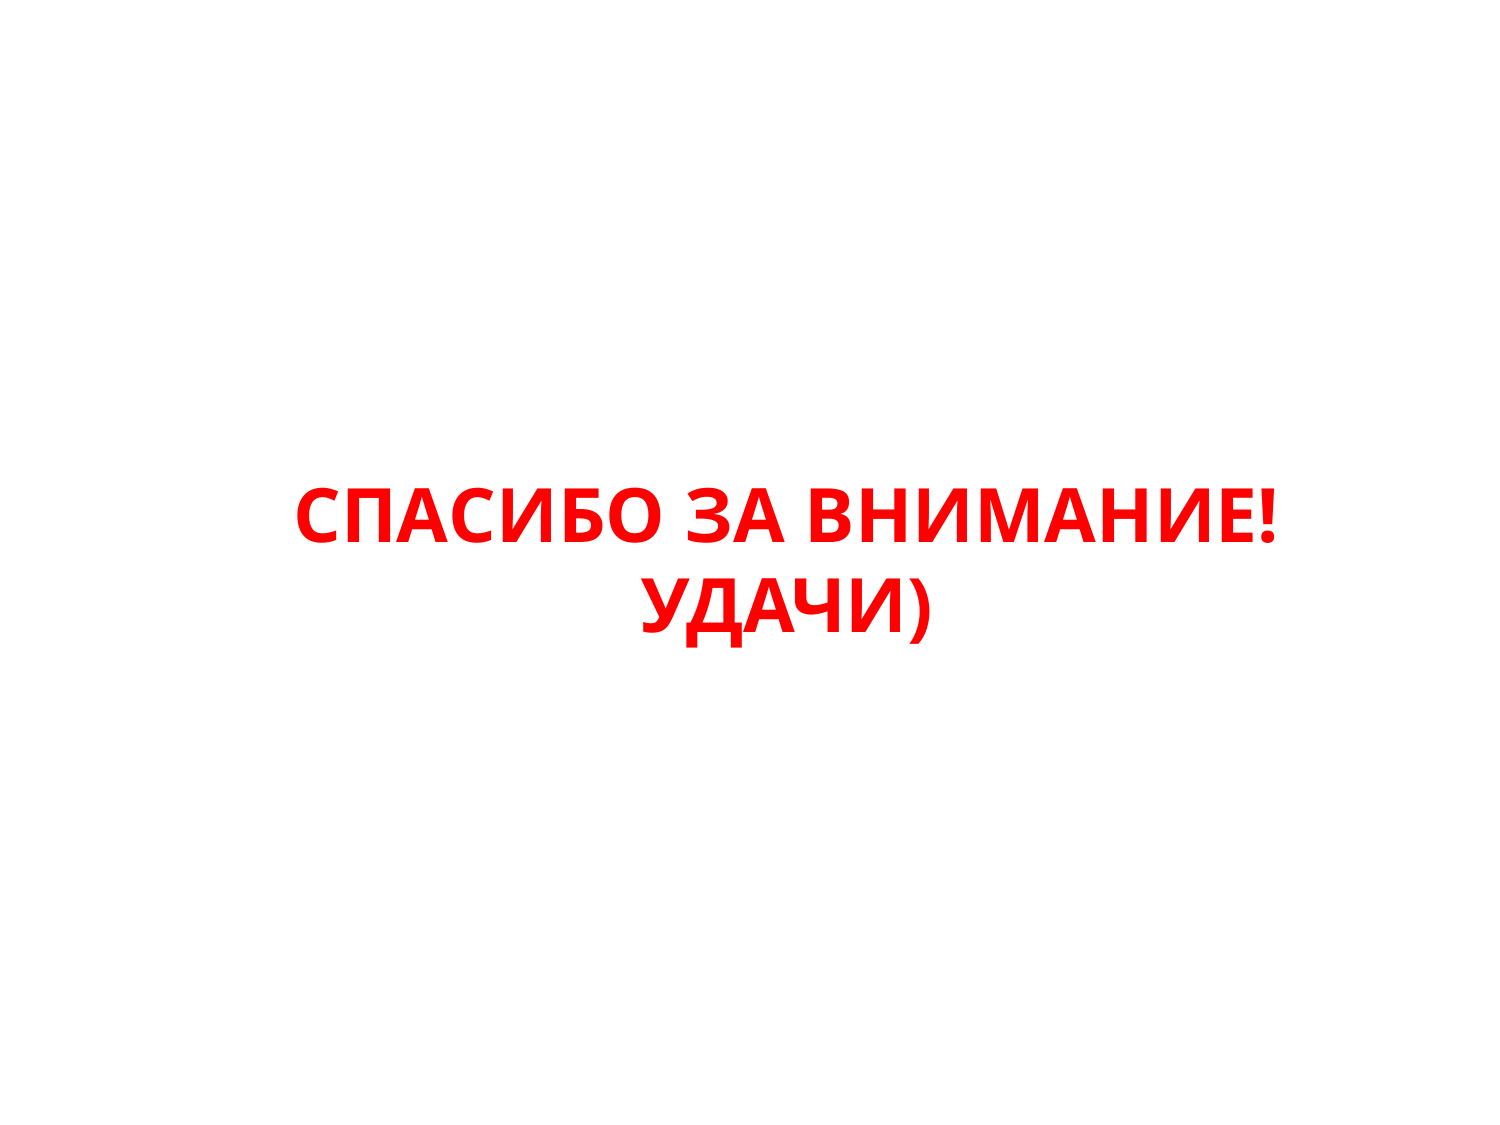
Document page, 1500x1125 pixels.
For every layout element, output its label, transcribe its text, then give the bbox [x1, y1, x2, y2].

text_box СПАСИБО ЗА ВНИМАНИЕ! УДАЧИ) [193, 460, 1380, 655]
